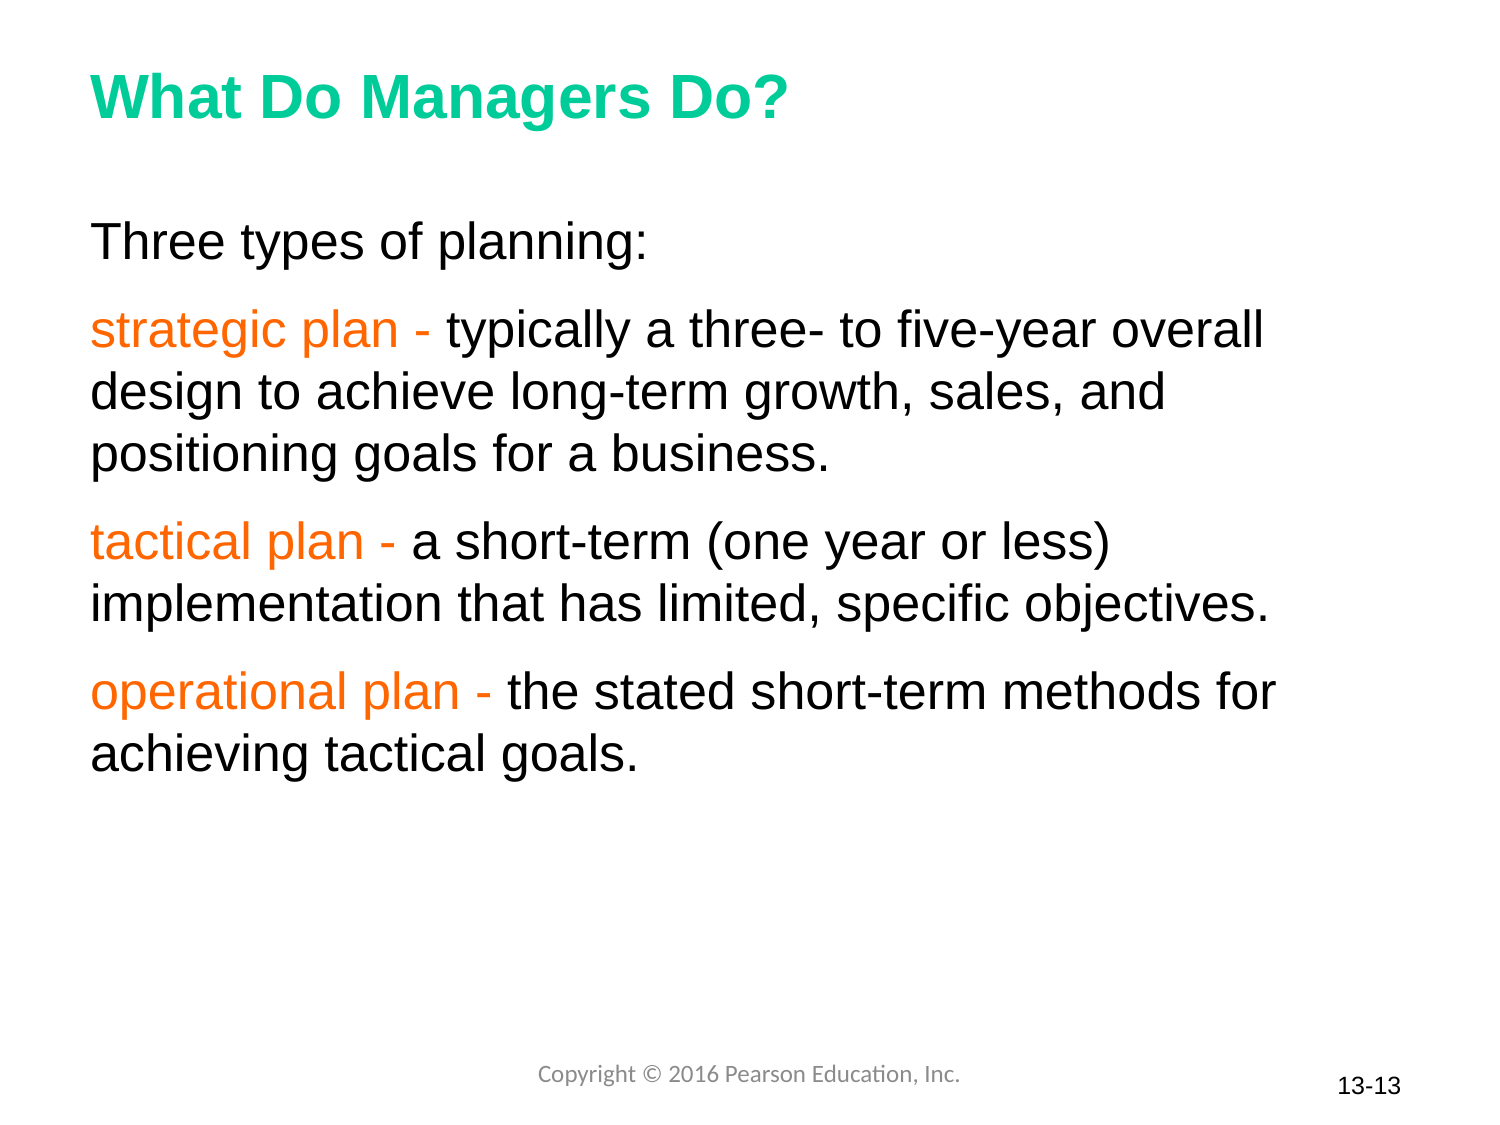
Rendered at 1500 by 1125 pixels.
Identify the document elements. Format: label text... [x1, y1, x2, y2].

footer Copyright © 2016 Pearson Education, Inc. [512, 1042, 988, 1103]
title What Do Managers Do? [75, 0, 1425, 188]
list Three types of planning: strategic plan - typically a three- to five-year overall design to achieve long-term growth, sales, and positioning goals for a business. tactical plan - a short-term (one year or less) implementation that has limited, specific objectives. operational plan - the stated short-term methods for achieving tactical goals. [75, 200, 1425, 943]
